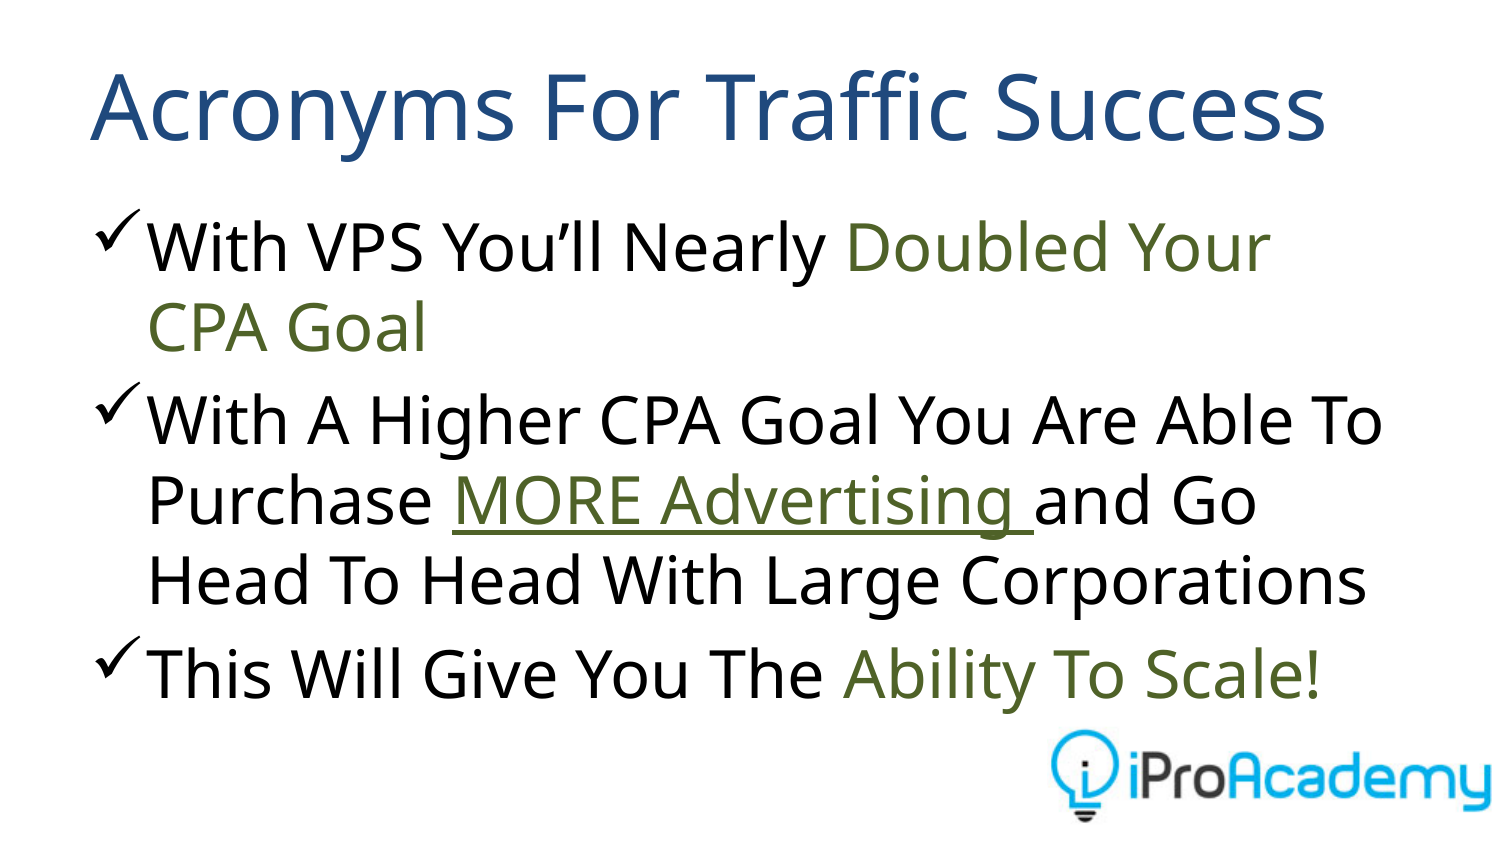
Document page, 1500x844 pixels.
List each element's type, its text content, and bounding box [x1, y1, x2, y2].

list With VPS You’ll Nearly Doubled Your CPA Goal With A Higher CPA Goal You Are Able To Purchase MORE Advertising and Go Head To Head With Large Corporations This Will Give You The Ability To Scale! [75, 196, 1425, 754]
title Acronyms For Traffic Success [75, 33, 1425, 175]
picture [1047, 715, 1499, 841]
